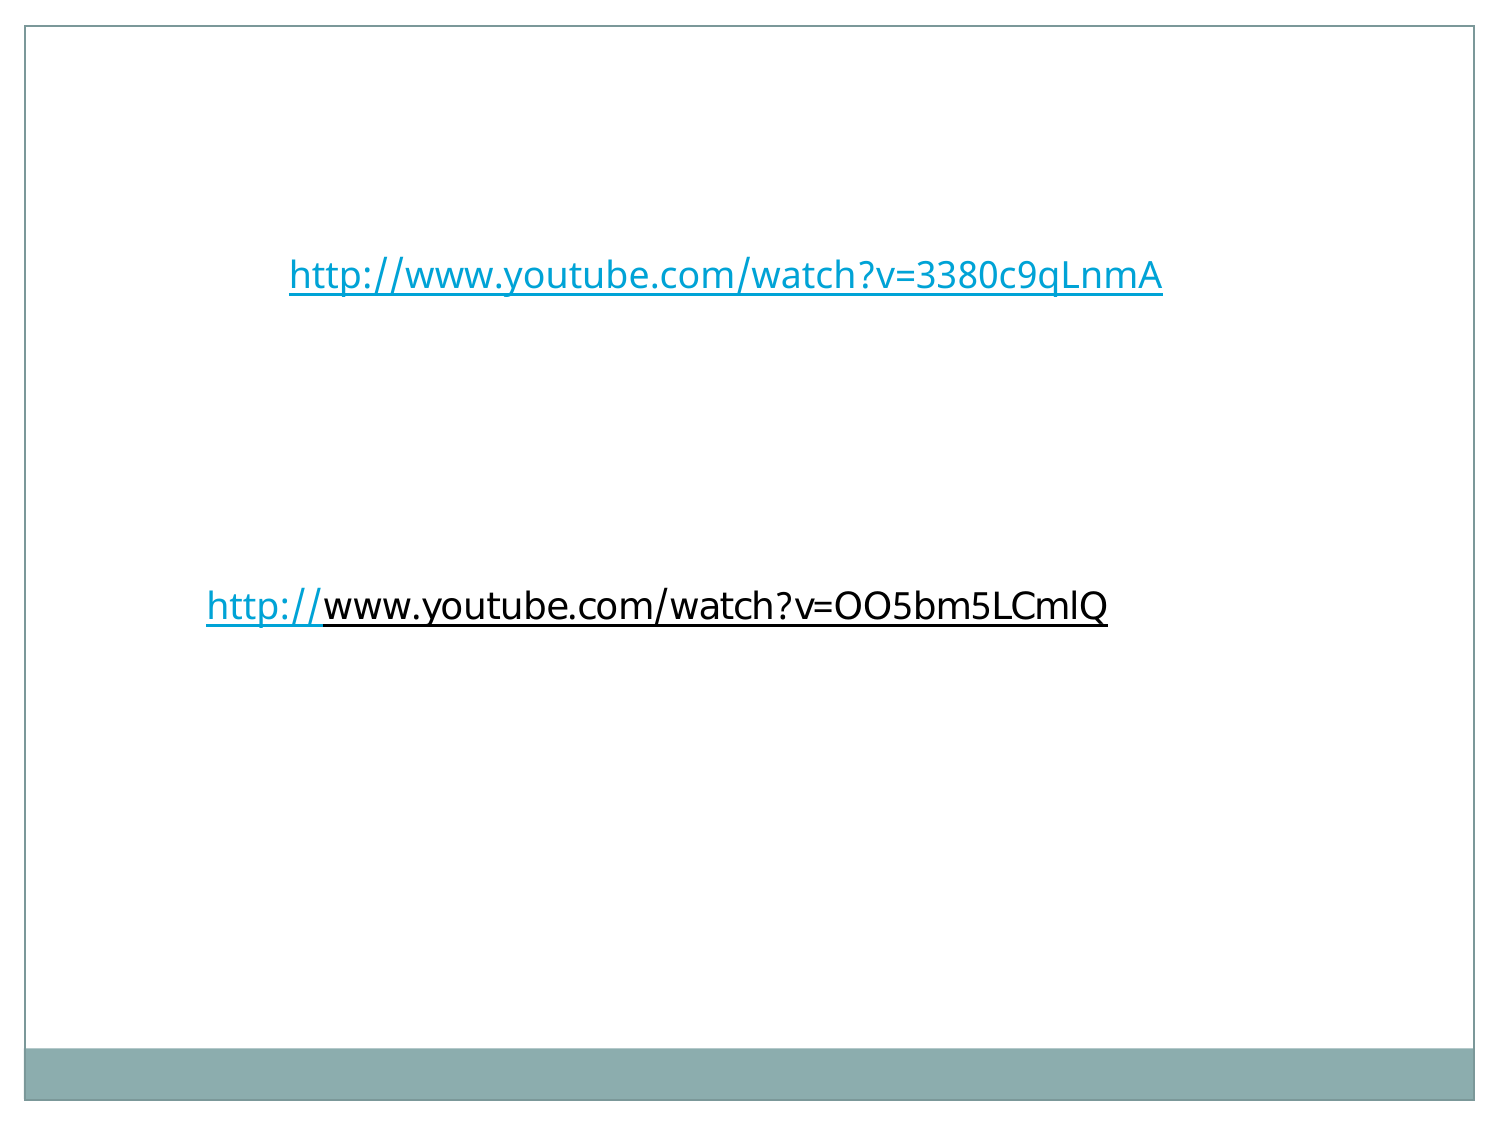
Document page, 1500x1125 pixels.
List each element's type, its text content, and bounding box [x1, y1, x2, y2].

text_box http://www.youtube.com/watch?v=3380c9qLnmA [274, 243, 1178, 352]
text_box http://www.youtube.com/watch?v=OO5bm5LCmlQ [181, 574, 1123, 683]
